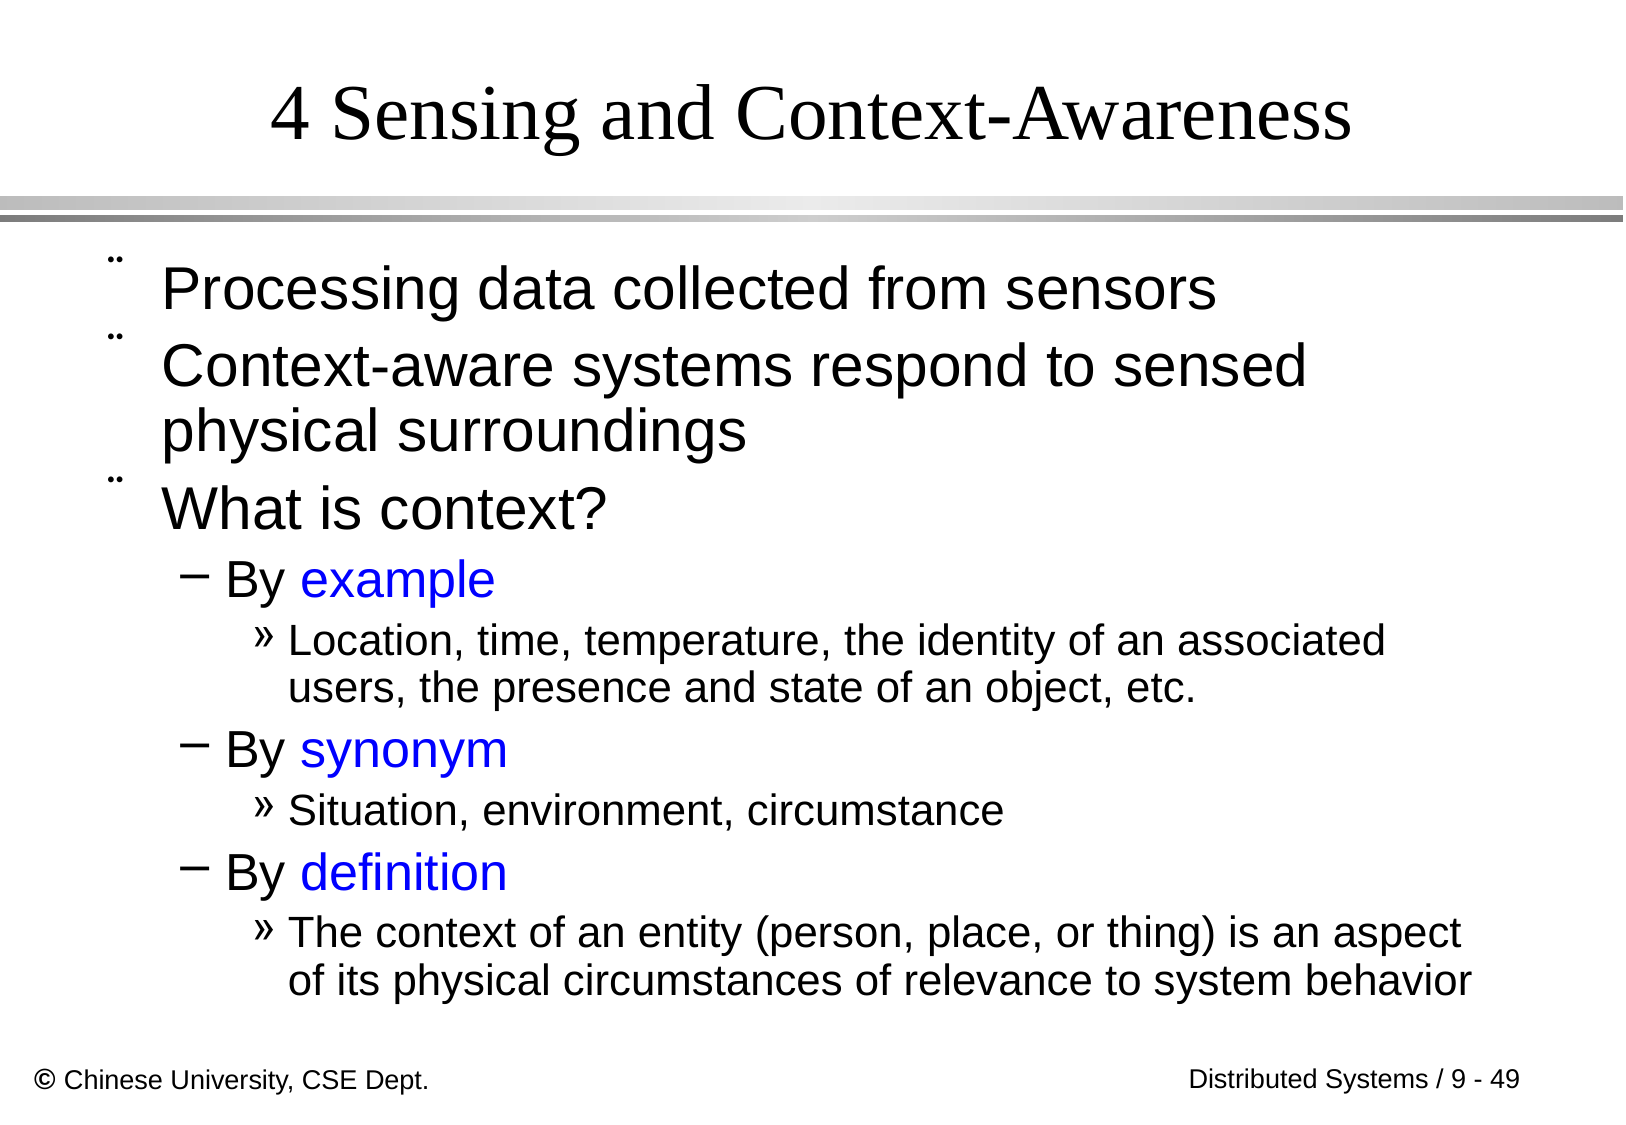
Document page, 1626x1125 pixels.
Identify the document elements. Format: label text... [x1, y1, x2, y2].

title 4 Sensing and Context-Awareness [49, 62, 1576, 163]
list Processing data collected from sensors Context-aware systems respond to sensed physical surroundings What is context? By example Location, time, temperature, the identity of an associated users, the presence and state of an object, etc. By synonym Situation, environment, circumstance By definition The context of an entity (person, place, or thing) is an aspect of its physical circumstances of relevance to system behavior [92, 249, 1506, 1038]
